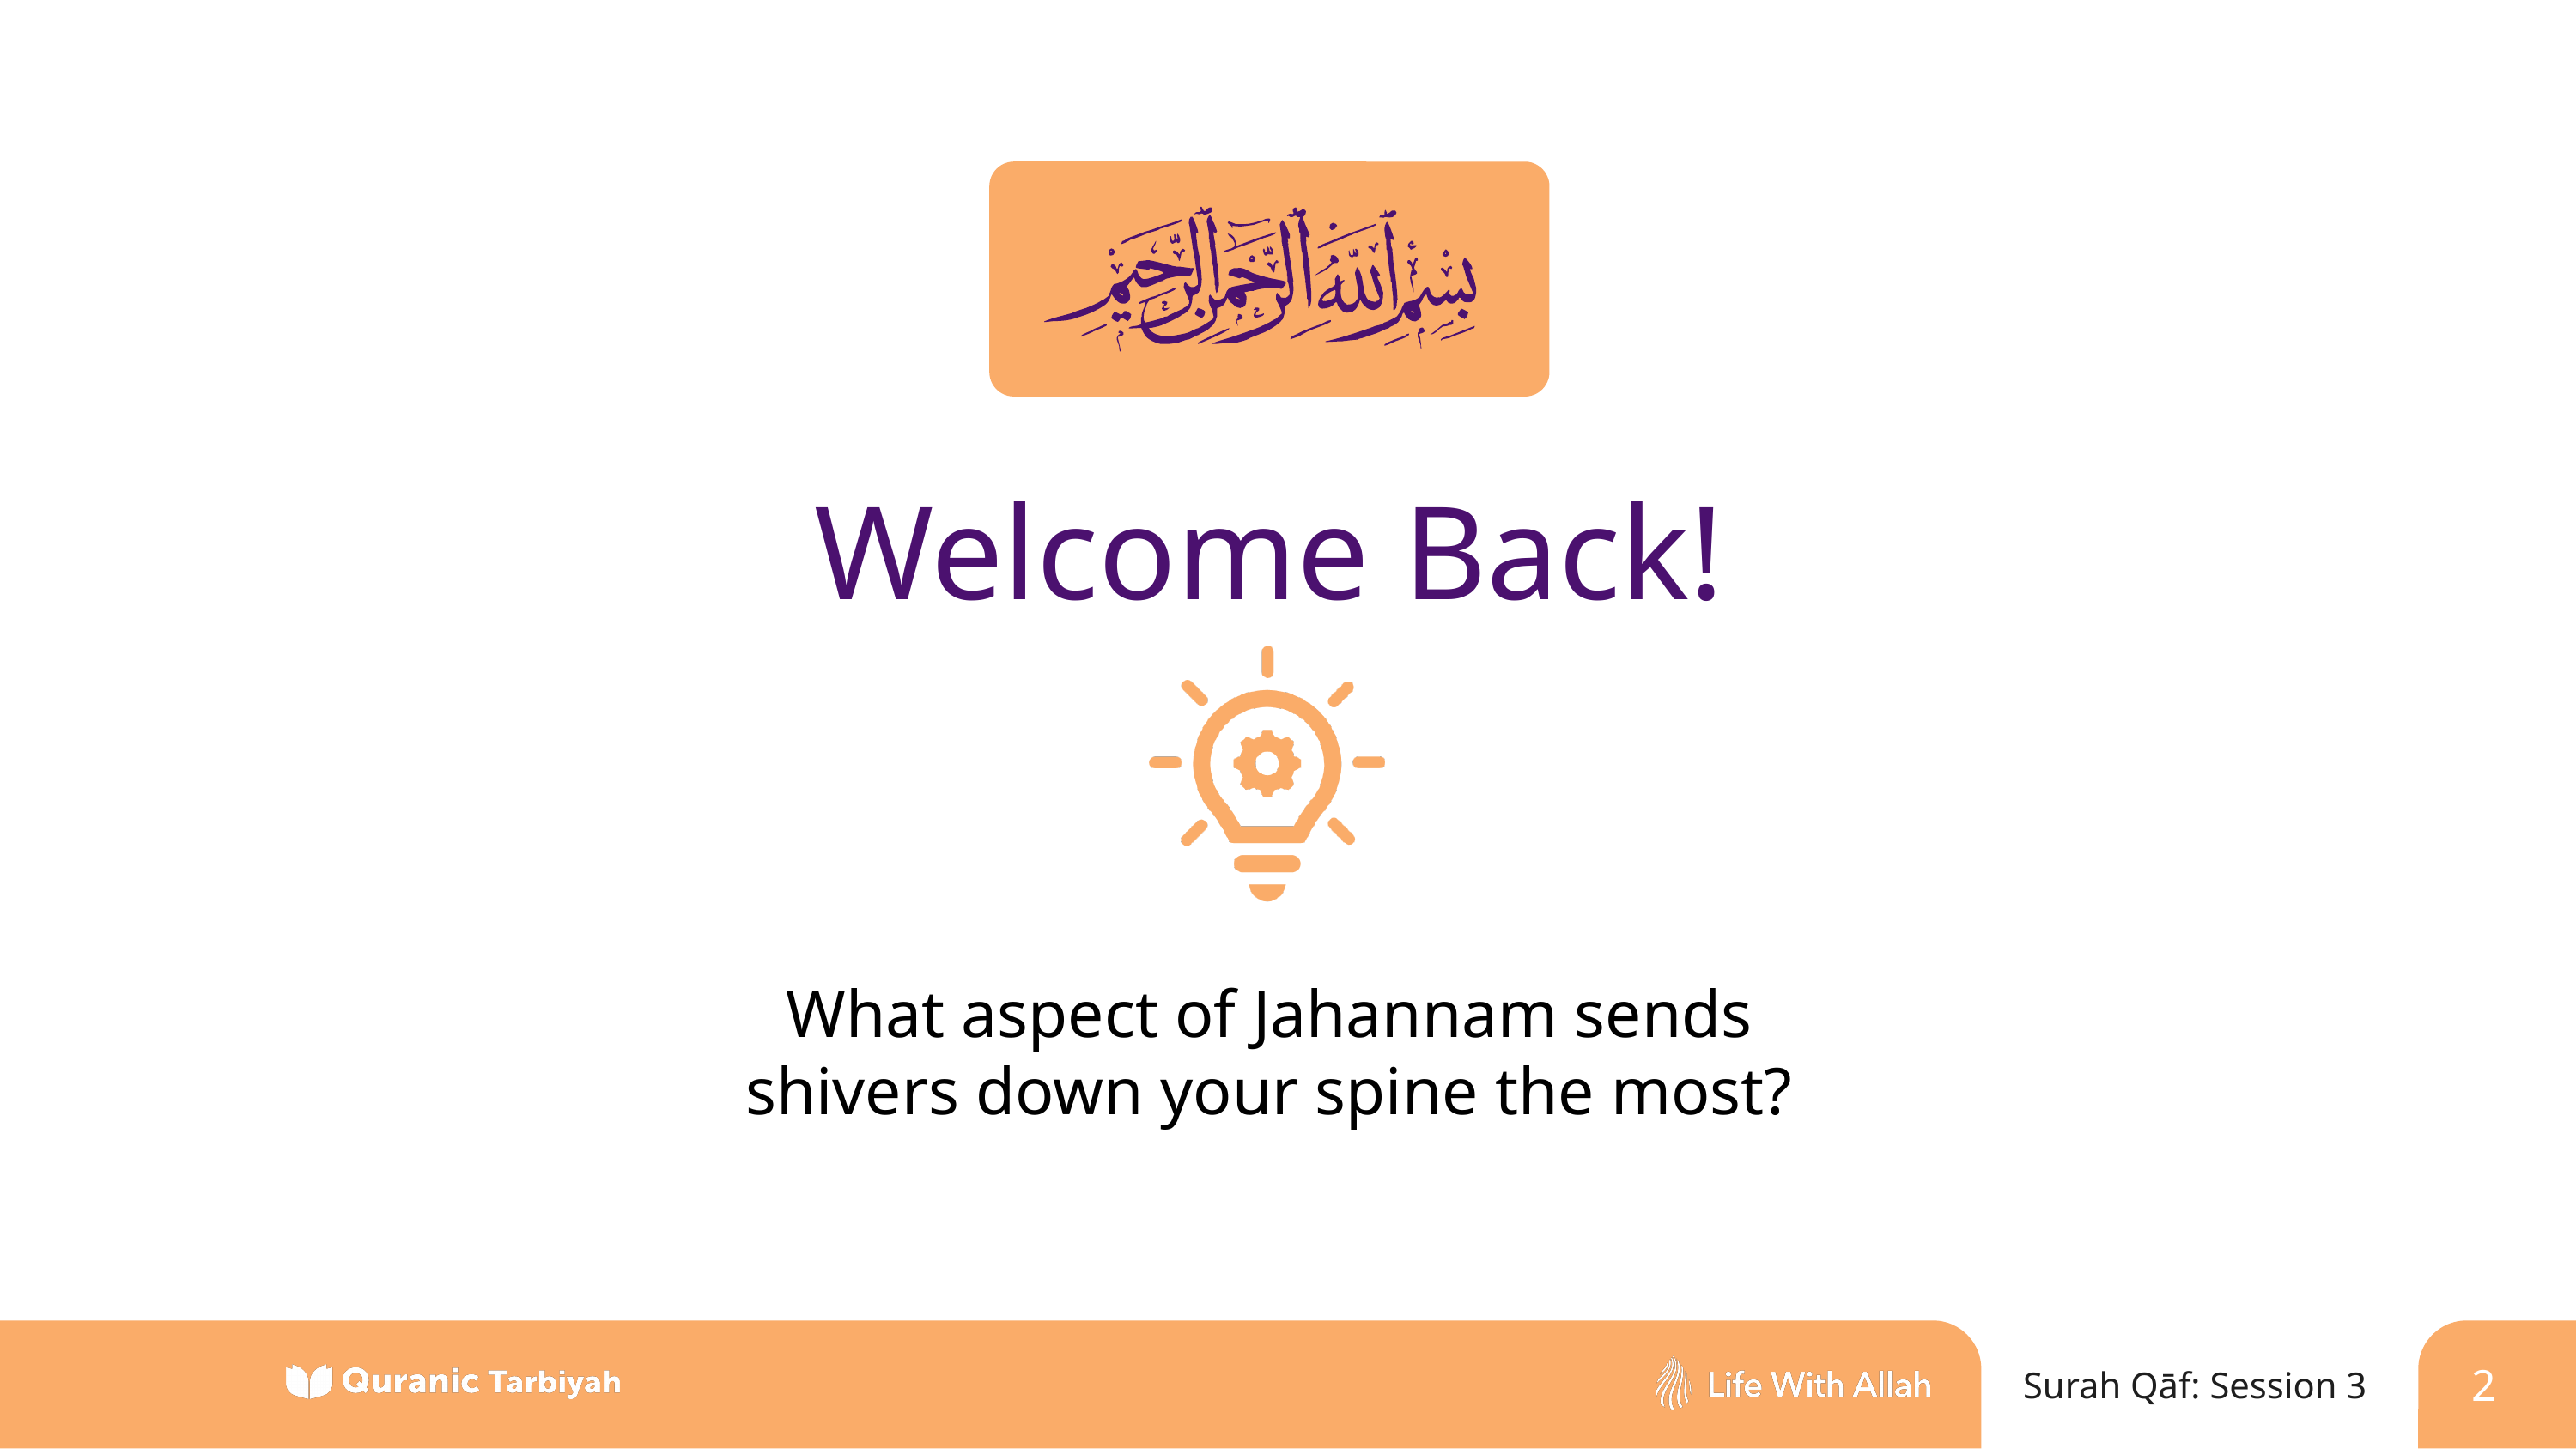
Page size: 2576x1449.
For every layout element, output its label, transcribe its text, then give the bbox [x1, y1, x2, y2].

text_box [1316, 263, 1385, 315]
text_box [1042, 204, 1296, 346]
text_box [1115, 329, 1126, 354]
text_box [987, 160, 1552, 399]
picture [1127, 633, 1412, 918]
text_box [1416, 325, 1427, 350]
picture [1656, 1355, 1930, 1410]
text_box [1288, 318, 1334, 342]
text_box [1382, 331, 1412, 348]
text_box Welcome Back! [703, 464, 1836, 633]
text_box [1315, 221, 1378, 251]
text_box [1285, 205, 1341, 311]
picture [286, 1364, 620, 1399]
text_box [1323, 208, 1479, 344]
text_box What aspect of Jahannam sends shivers down your spine the most? [720, 967, 1820, 1403]
